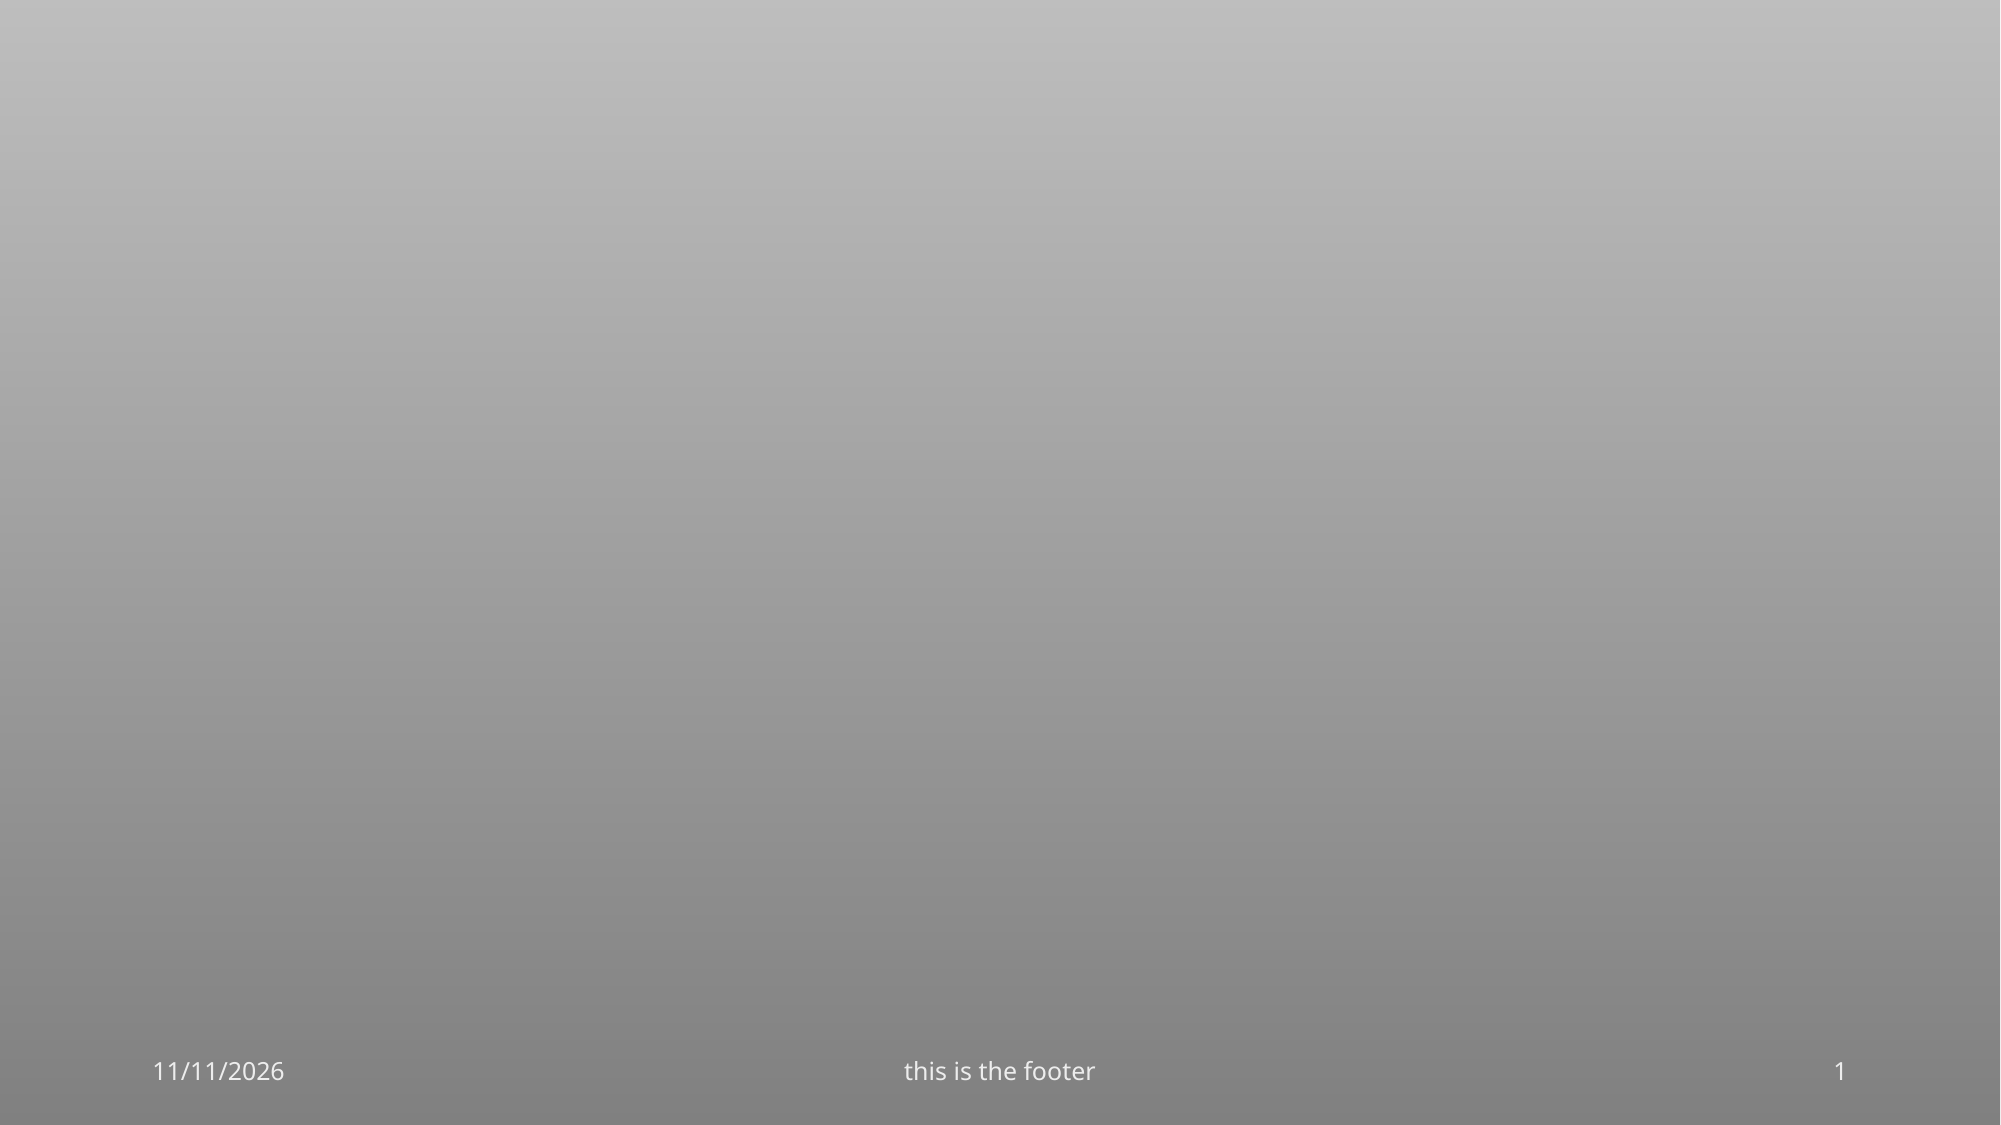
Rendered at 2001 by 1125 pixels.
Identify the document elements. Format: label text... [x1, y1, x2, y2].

picture [0, 0, 2001, 1125]
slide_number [137, 1042, 588, 1103]
footer this is the footer [662, 1042, 1338, 1103]
slide_number 1 [1412, 1042, 1863, 1103]
